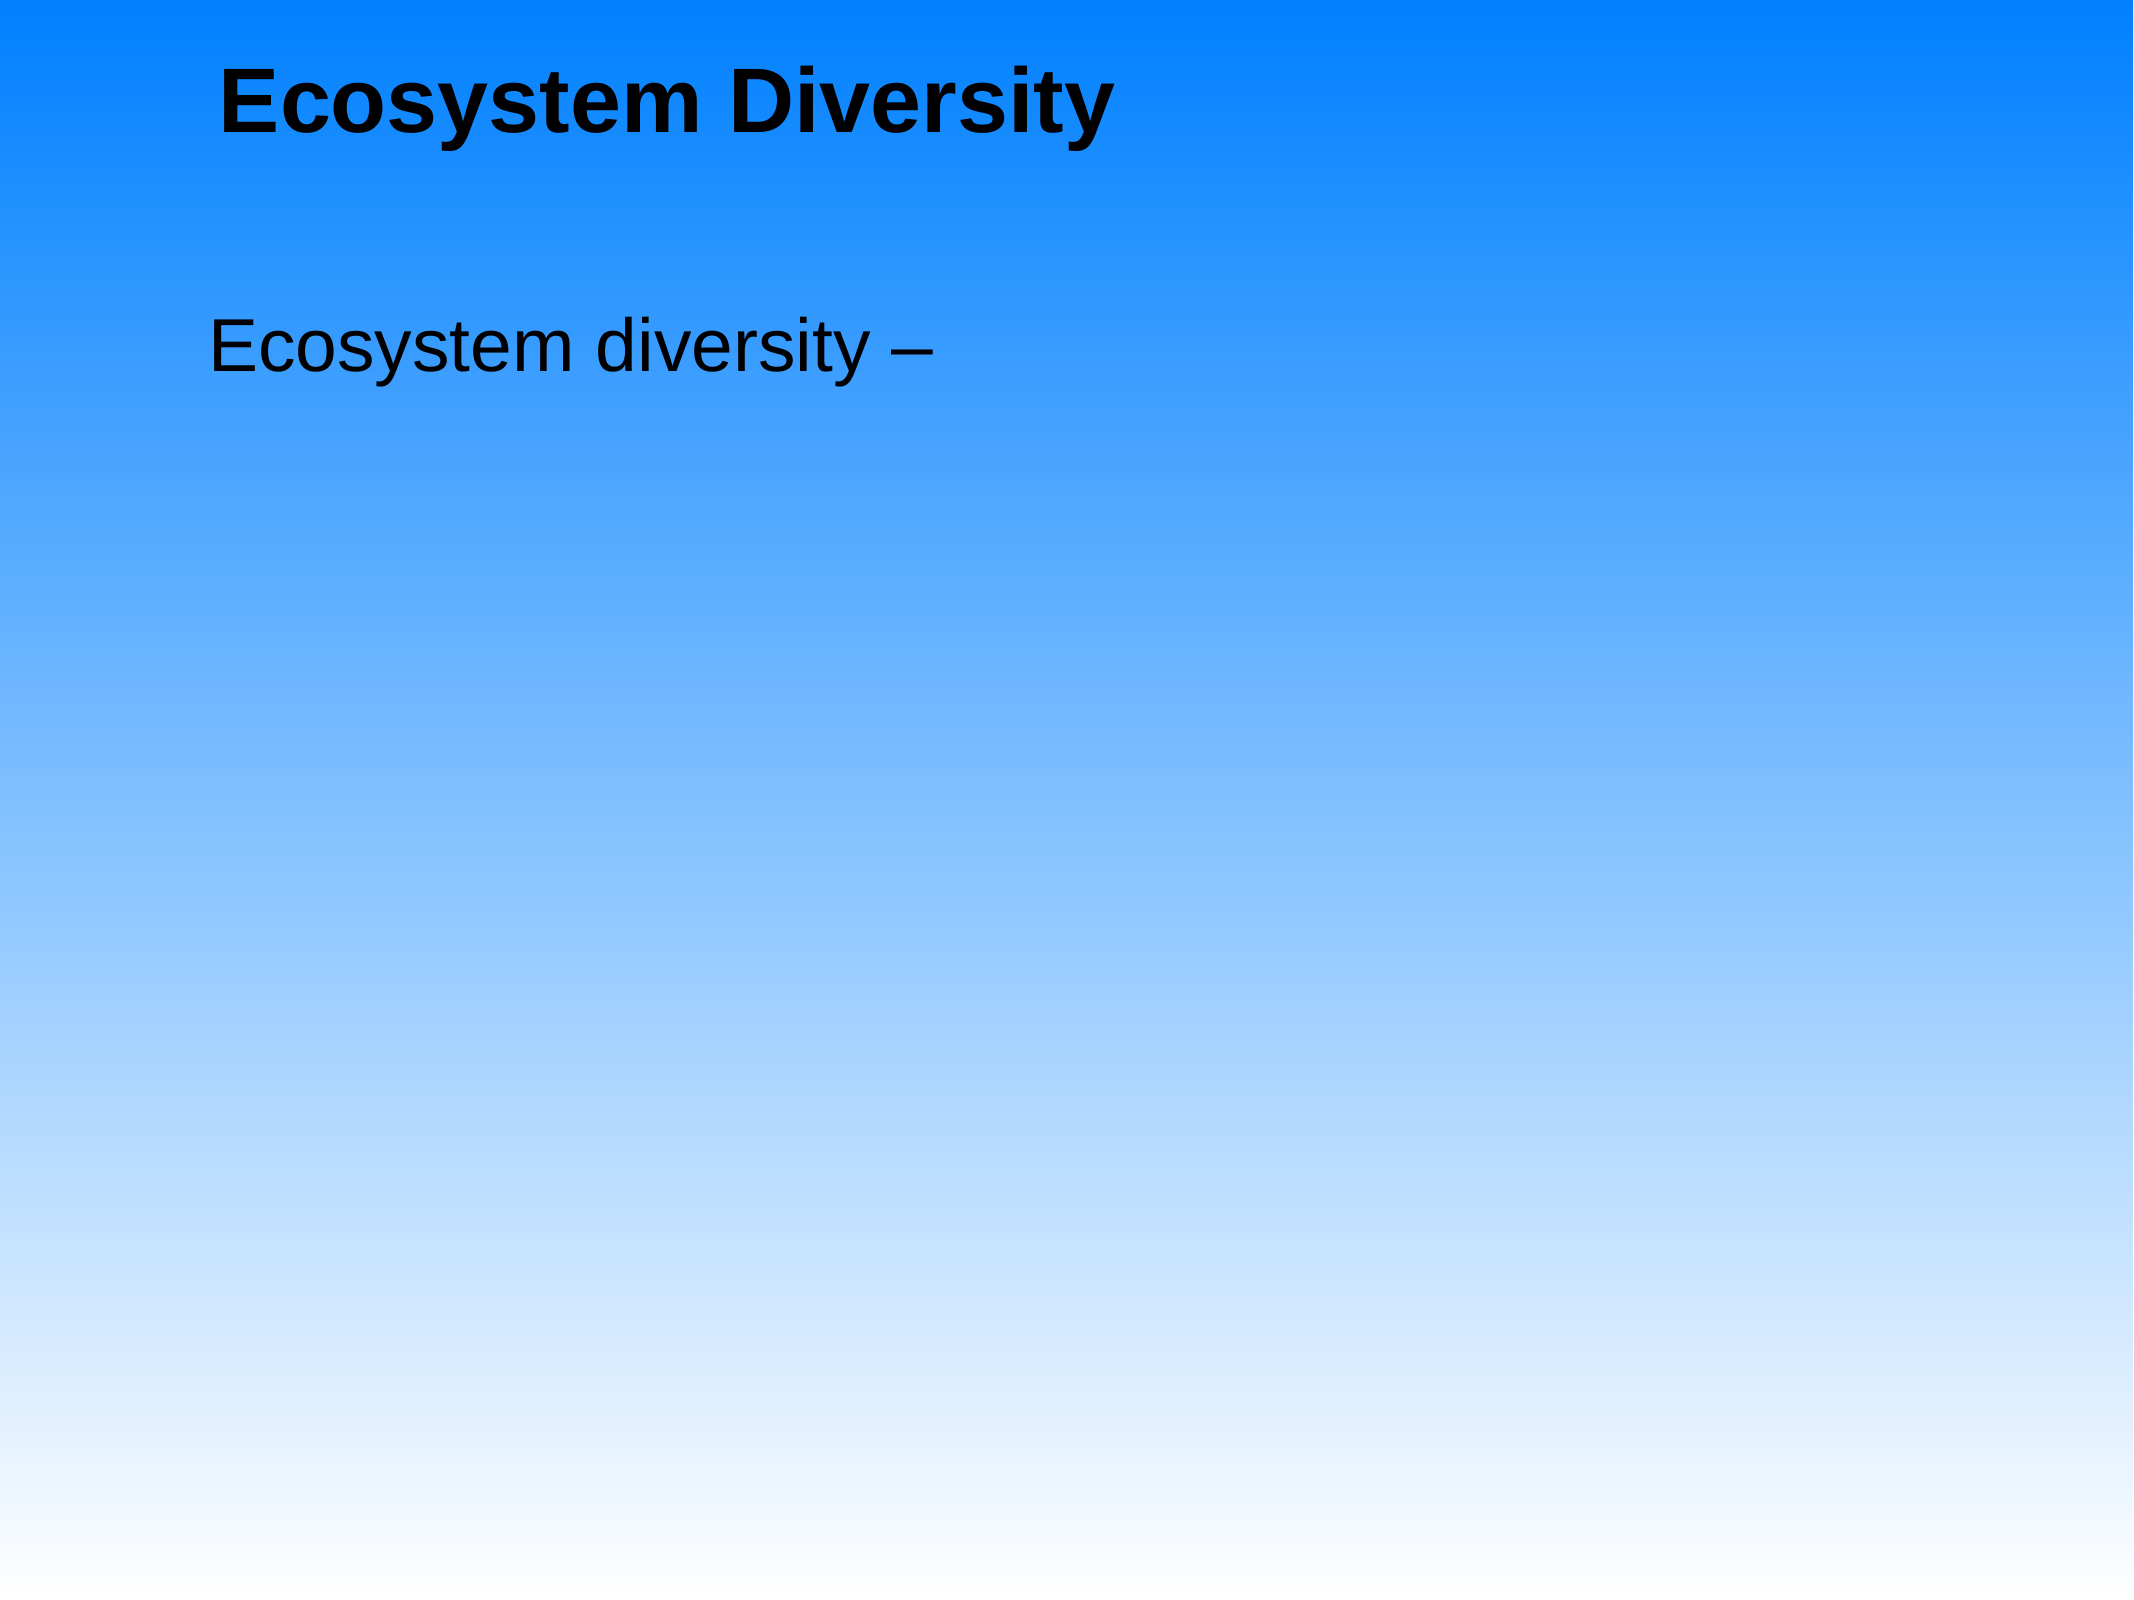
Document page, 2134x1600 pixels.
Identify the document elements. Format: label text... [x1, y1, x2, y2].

list Ecosystem diversity – [191, 412, 1930, 788]
text_box Ecosystem Diversity [204, 33, 1921, 338]
